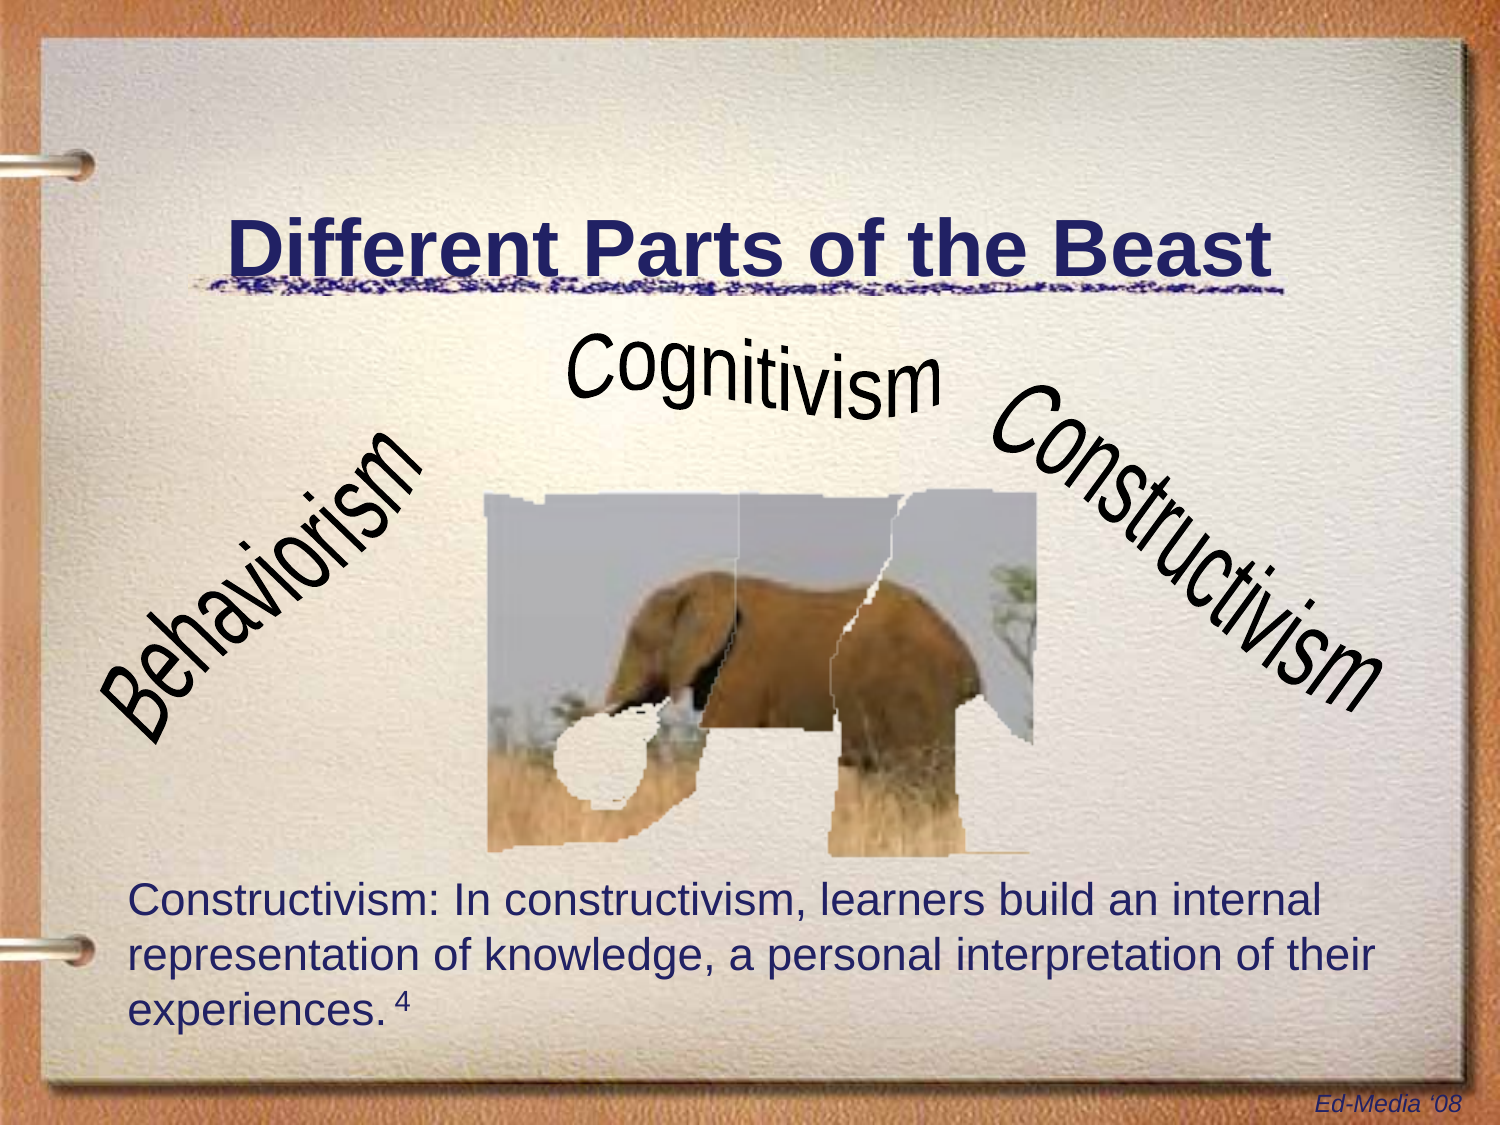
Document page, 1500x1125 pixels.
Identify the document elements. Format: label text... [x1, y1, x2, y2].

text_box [824, 486, 1420, 866]
text_box 4 [379, 974, 426, 1025]
title Different Parts of the Beast [112, 87, 1388, 301]
text_box Ed-Media ‘08 [1299, 1079, 1478, 1125]
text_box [203, 387, 759, 868]
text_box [567, 324, 940, 740]
text_box Constructivism: In constructivism, learners build an internal representation of knowledge, a personal interpretation of their experiences. [112, 862, 1413, 1043]
picture [0, 0, 1500, 1125]
